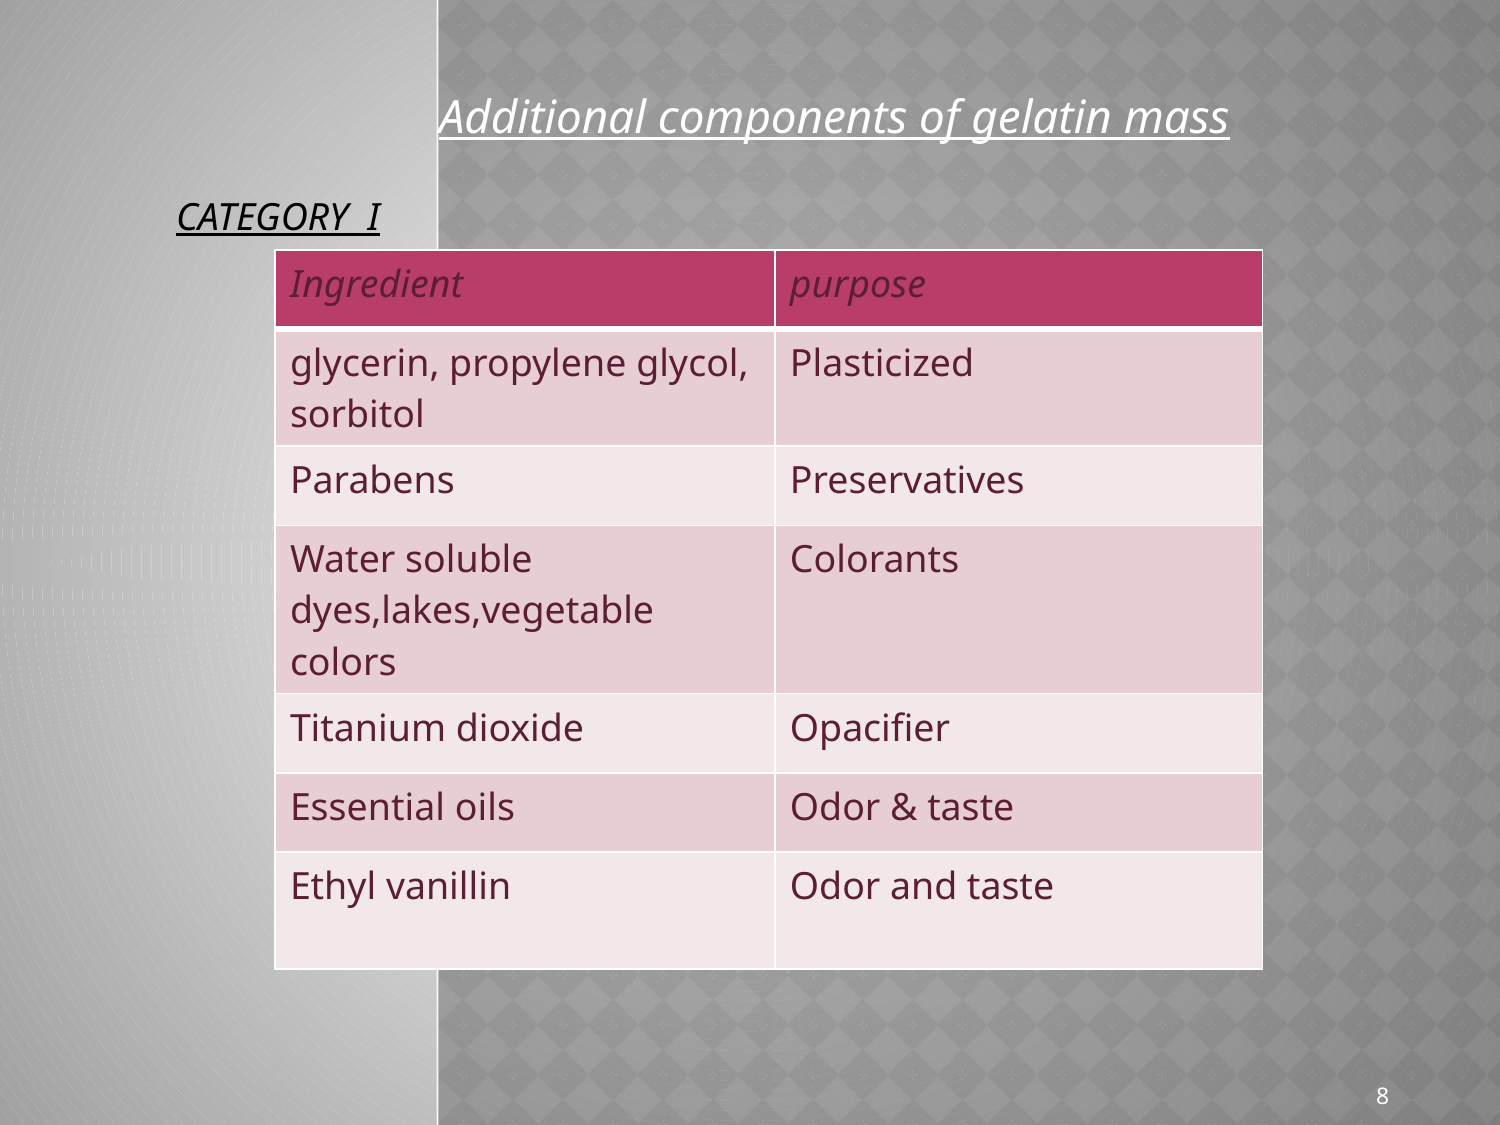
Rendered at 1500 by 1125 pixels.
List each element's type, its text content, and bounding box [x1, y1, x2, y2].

table_cell Ethyl vanillin [276, 853, 774, 968]
slide_number 8 [1292, 1075, 1390, 1113]
table_cell Odor and taste [776, 853, 1262, 968]
subtitle Additional components of gelatin mass [0, 87, 1238, 188]
table_cell glycerin, propylene glycol, sorbitol [276, 332, 774, 445]
table_cell Essential oils [276, 774, 774, 851]
table_cell Water soluble dyes,lakes,vegetable colors [276, 526, 774, 693]
table_header purpose [776, 251, 1262, 326]
title Category I [75, 188, 388, 238]
table_cell Parabens [276, 447, 774, 525]
table_cell Odor & taste [776, 774, 1262, 851]
table_cell Colorants [776, 526, 1262, 693]
table_cell Opacifier [776, 694, 1262, 772]
table_cell Plasticized [776, 332, 1262, 445]
table_header Ingredient [276, 251, 774, 326]
table_cell Titanium dioxide [276, 694, 774, 772]
table_cell Preservatives [776, 447, 1262, 525]
